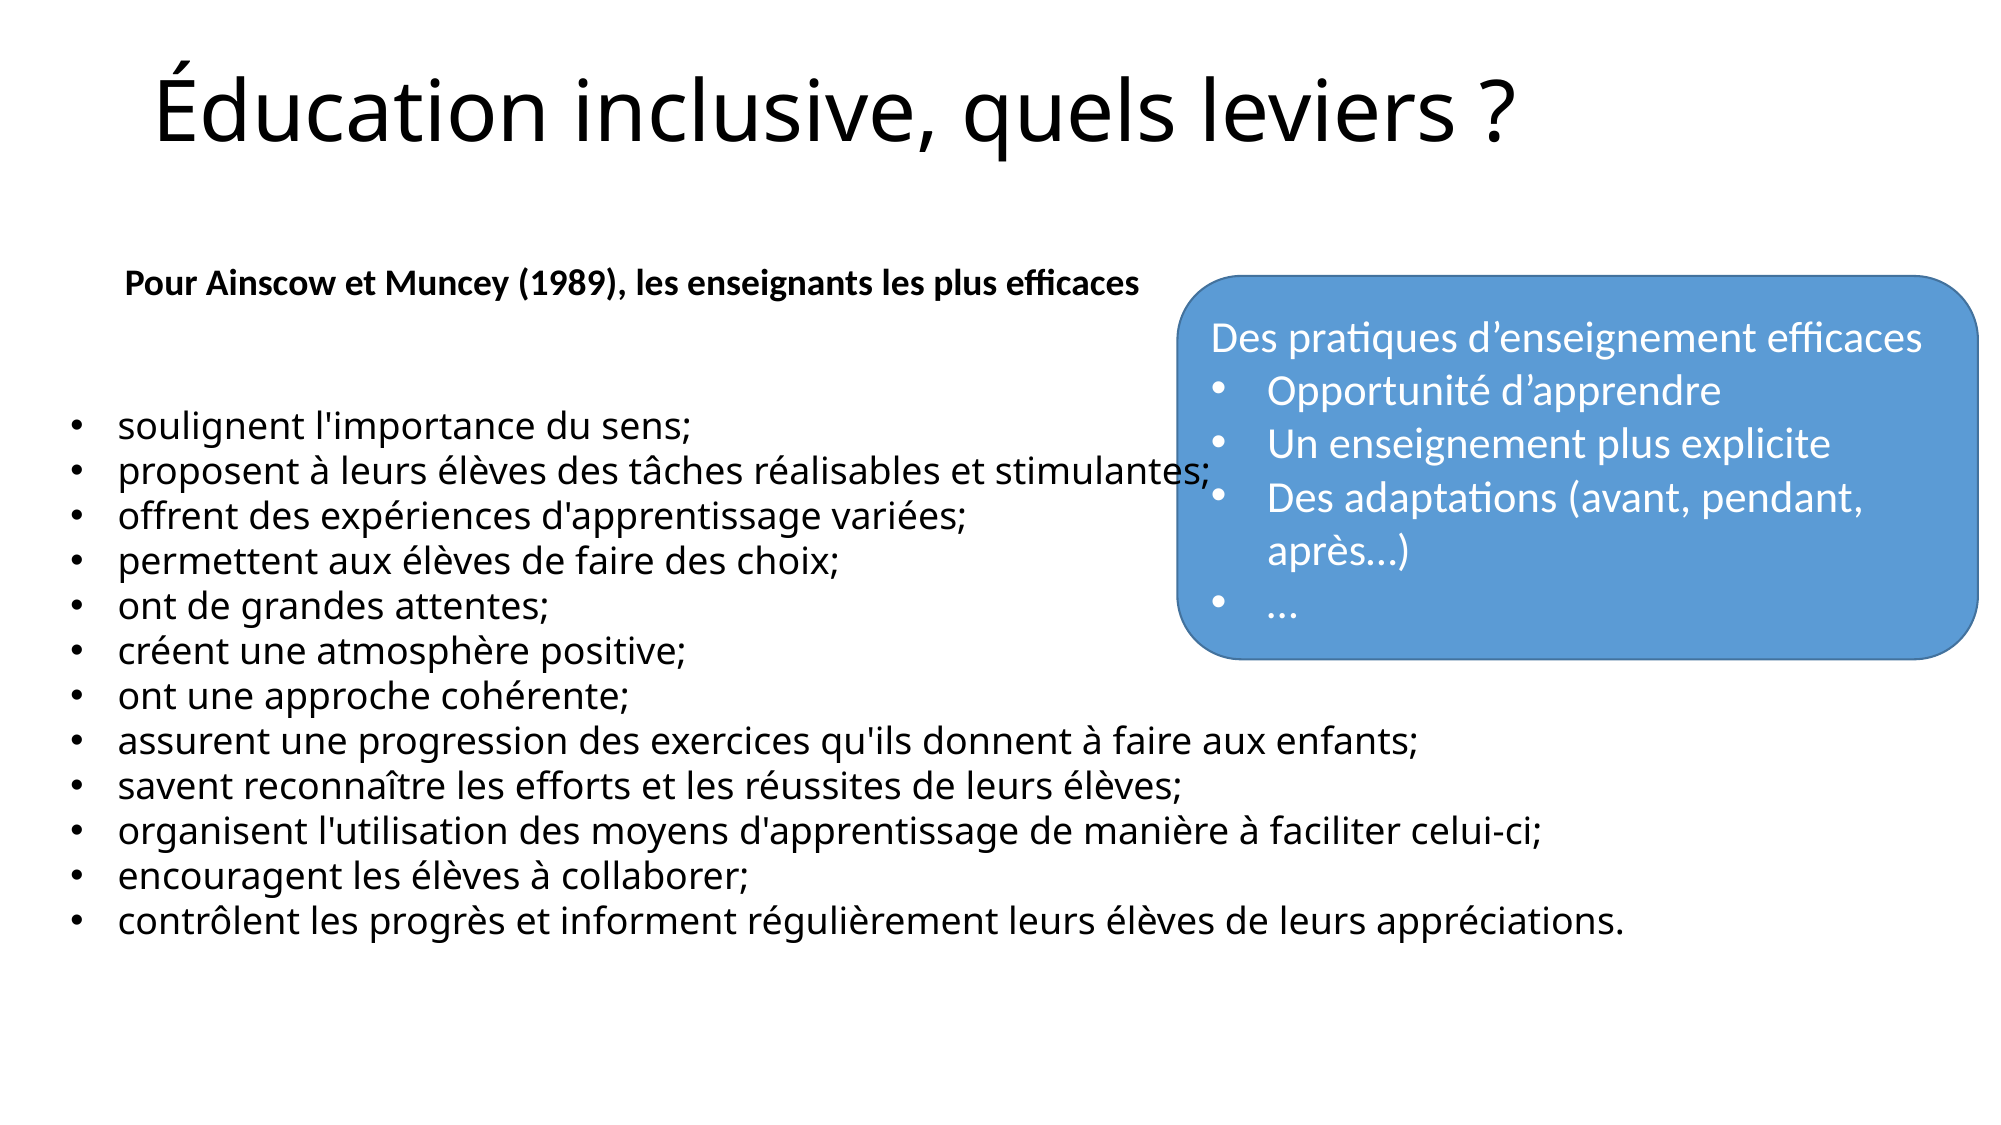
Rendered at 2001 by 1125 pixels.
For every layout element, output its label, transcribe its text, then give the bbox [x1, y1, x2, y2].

text_box Pour Ainscow et Muncey (1989), les enseignants les plus efficaces [110, 250, 1156, 310]
text_box Des pratiques d’enseignement efficaces Opportunité d’apprendre Un enseignement plus explicite Des adaptations (avant, pendant, après…) … [1176, 274, 1979, 661]
text_box soulignent l'importance du sens; proposent à leurs élèves des tâches réalisables et stimulantes; offrent des expériences d'apprentissage variées; permettent aux élèves de faire des choix; ont de grandes attentes; créent une atmosphère positive; ont une approche cohérente; assurent une progression des exercices qu'ils donnent à faire aux enfants; savent reconnaître les efforts et les réussites de leurs élèves; organisent l'utilisation des moyens d'apprentissage de manière à faciliter celui-ci; encouragent les élèves à collaborer; contrôlent les progrès et informent régulièrement leurs élèves de leurs appréciations. [55, 394, 1668, 950]
title Éducation inclusive, quels leviers ? [137, 59, 1863, 168]
